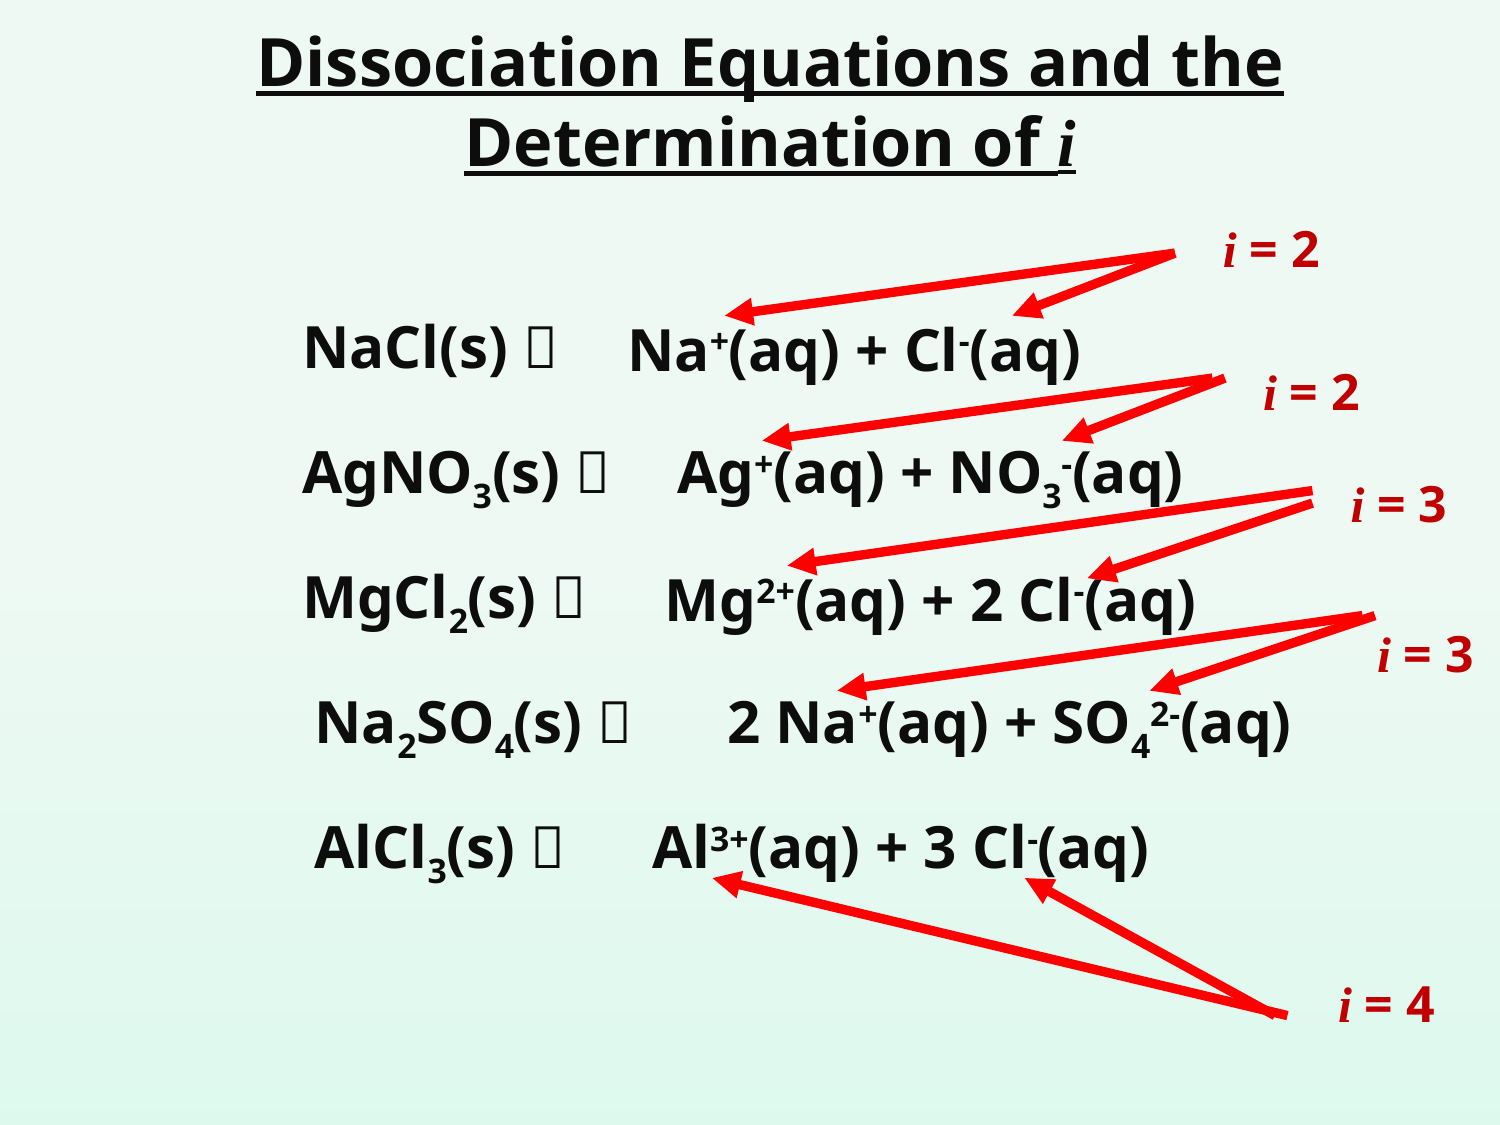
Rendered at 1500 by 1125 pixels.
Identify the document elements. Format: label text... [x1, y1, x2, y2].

text_box AgNO3(s)  [287, 428, 662, 523]
text_box [762, 377, 1213, 446]
text_box Na+(aq) + Cl-(aq) [612, 305, 1313, 391]
text_box [1024, 878, 1276, 1016]
text_box Al3+(aq) + 3 Cl-(aq) [637, 803, 1338, 888]
text_box Na2SO4(s)  [300, 678, 712, 773]
text_box MgCl2(s)  [287, 553, 700, 648]
text_box i = 2 [1208, 210, 1335, 286]
text_box NaCl(s)  [287, 303, 700, 388]
text_box AlCl3(s)  [300, 803, 713, 898]
text_box i = 3 [1362, 615, 1490, 691]
text_box [787, 490, 1313, 570]
text_box [1149, 619, 1362, 693]
text_box Mg2+(aq) + 2 Cl-(aq) [650, 555, 1350, 641]
text_box [724, 253, 1172, 321]
text_box [712, 874, 1262, 1010]
text_box 2 Na+(aq) + SO42-(aq) [712, 678, 1413, 773]
title Dissociation Equations and the Determination of i [195, 49, 1346, 150]
text_box i = 4 [1323, 965, 1450, 1041]
text_box Ag+(aq) + NO3-(aq) [662, 428, 1363, 523]
text_box [1062, 377, 1226, 442]
text_box i = 3 [1335, 465, 1463, 541]
text_box [1012, 253, 1175, 317]
text_box [837, 615, 1362, 695]
text_box i = 2 [1248, 353, 1375, 428]
text_box [1087, 502, 1313, 581]
